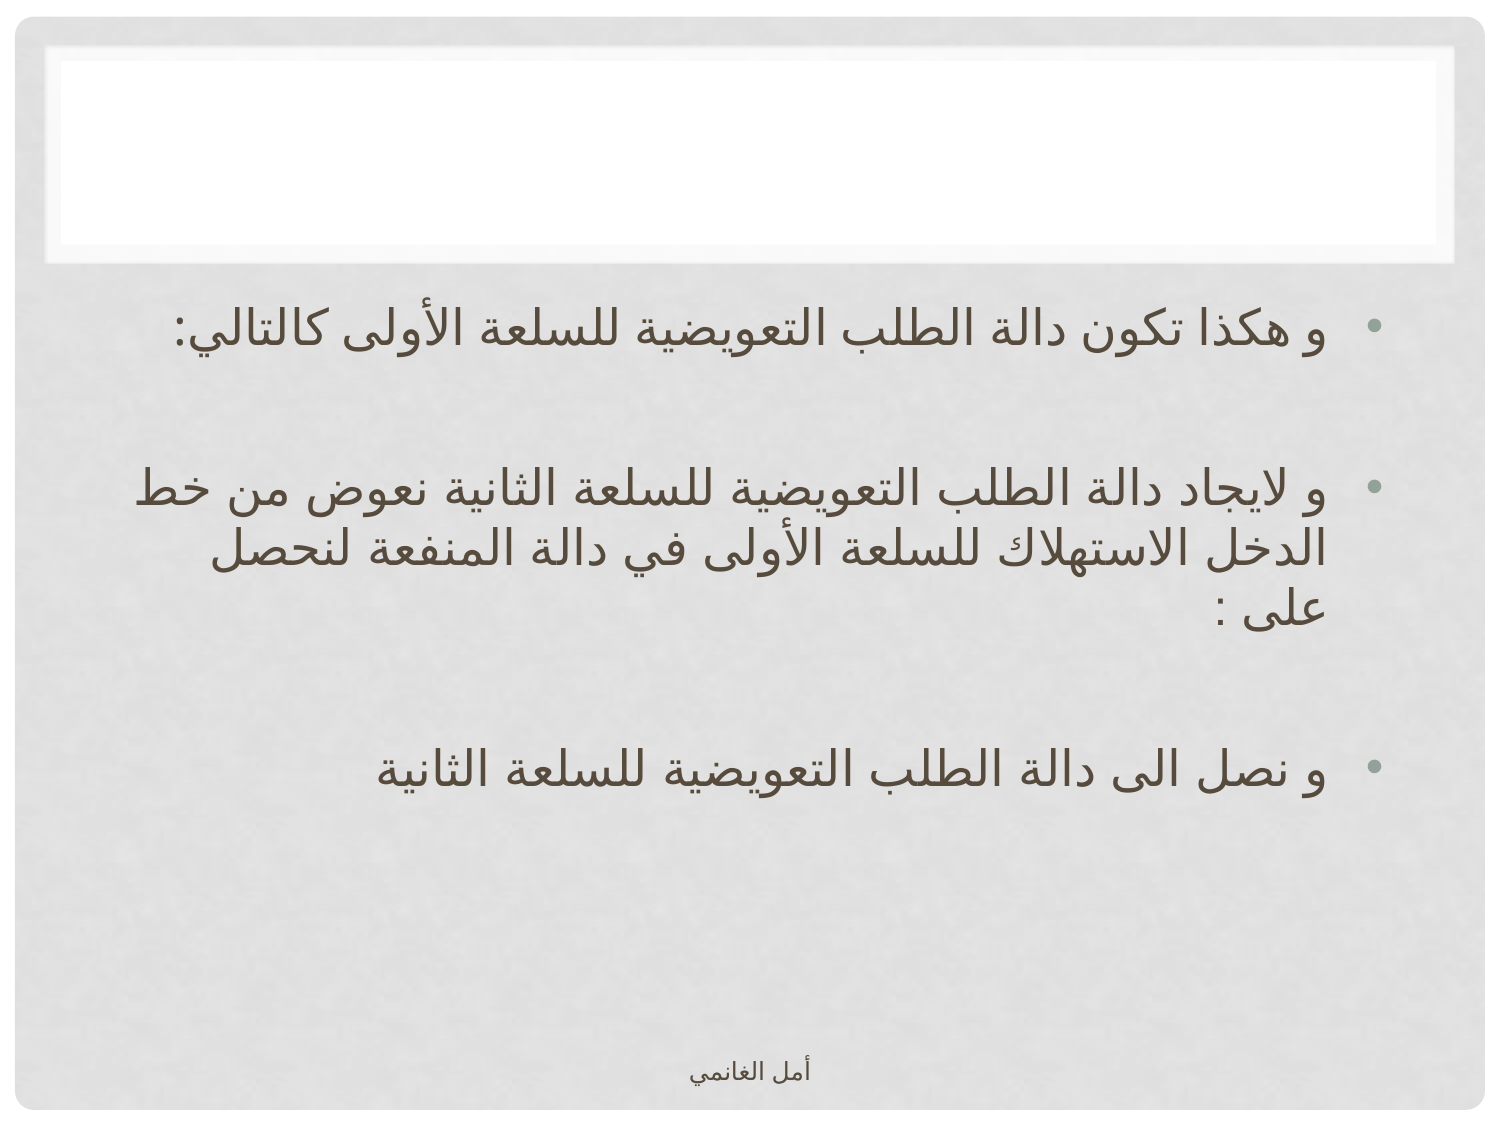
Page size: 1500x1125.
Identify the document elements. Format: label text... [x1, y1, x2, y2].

footer أمل الغانمي [512, 1042, 988, 1103]
